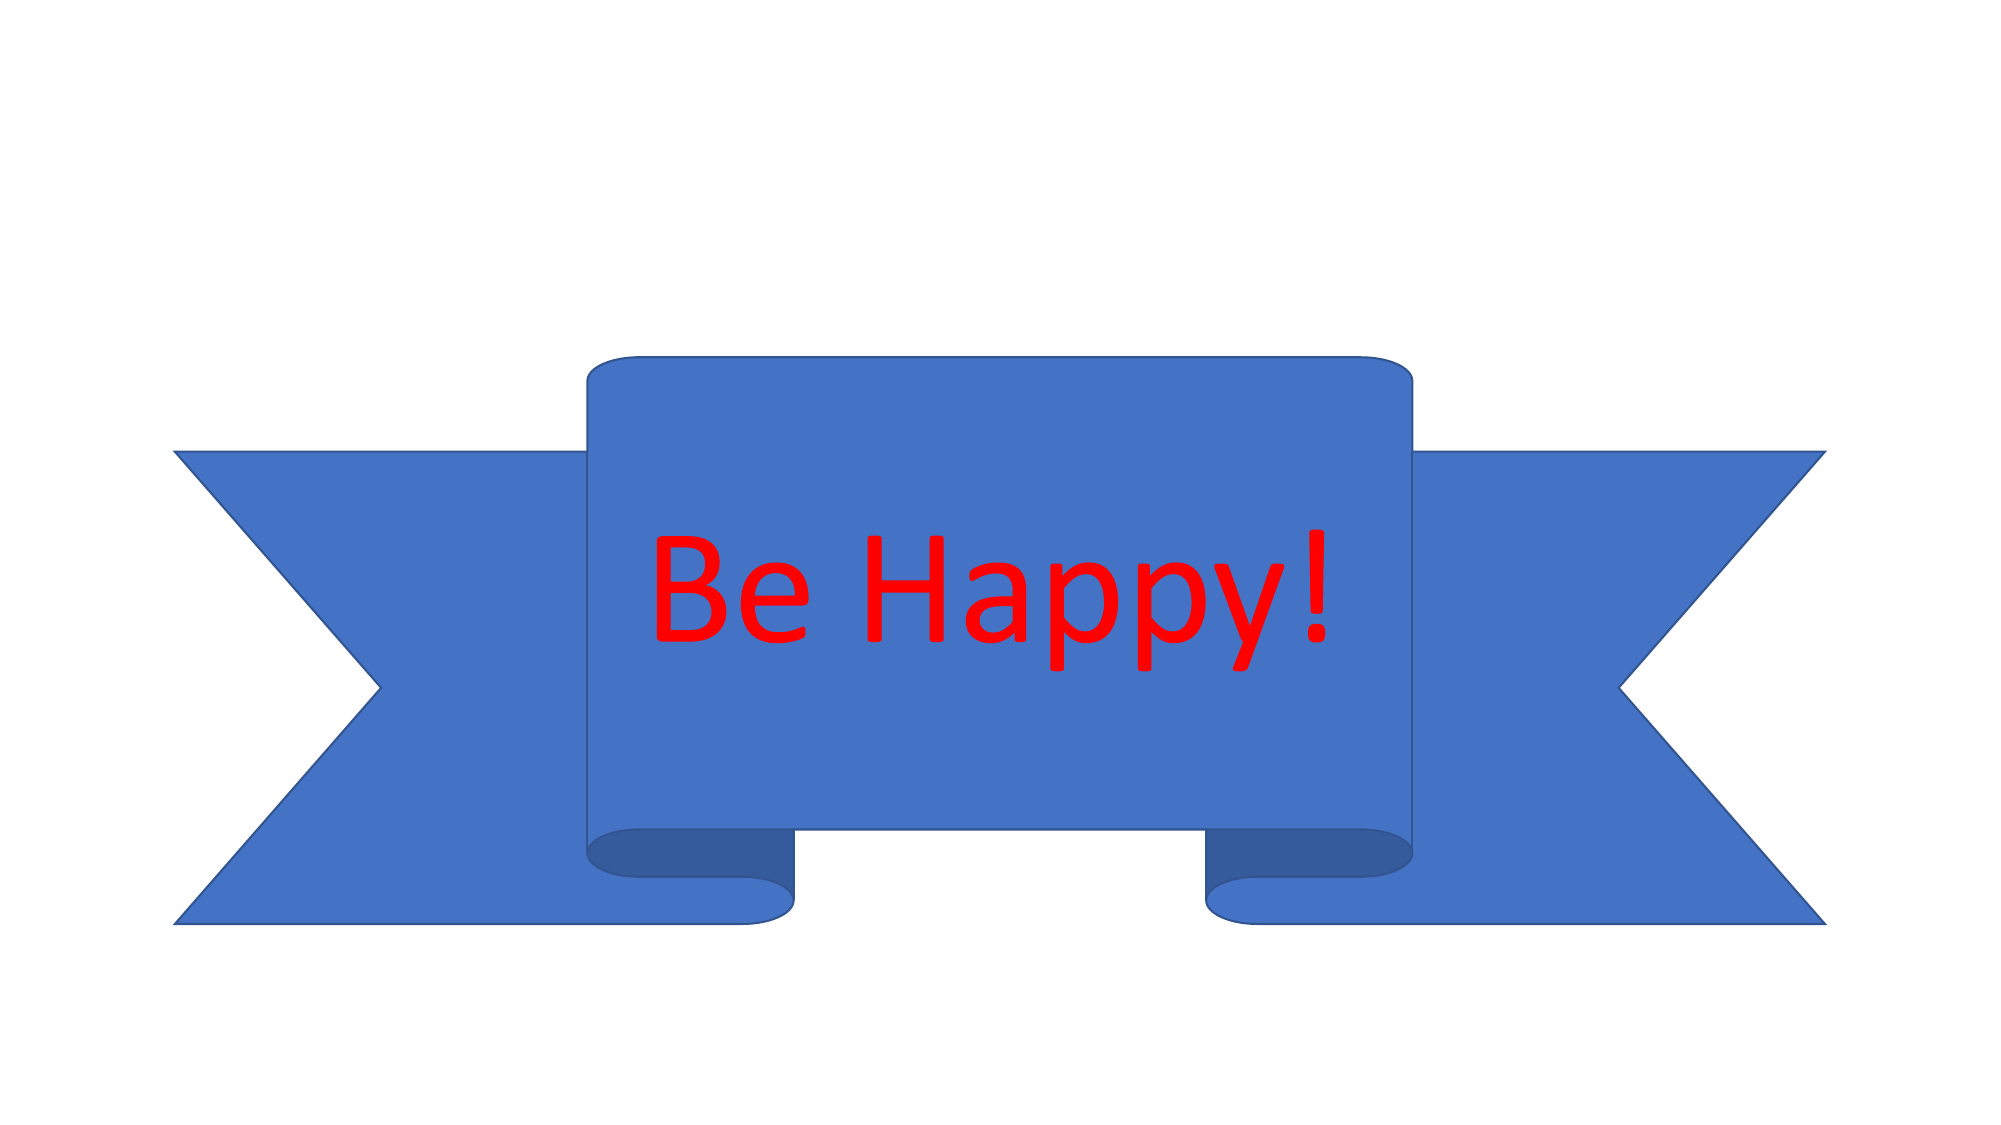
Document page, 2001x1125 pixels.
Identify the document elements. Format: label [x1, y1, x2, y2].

text_box [1308, 623, 1326, 643]
text_box [867, 535, 944, 643]
text_box [965, 562, 1027, 644]
text_box [656, 536, 727, 642]
text_box [172, 356, 1828, 926]
text_box [740, 562, 809, 644]
text_box [1137, 562, 1206, 672]
text_box [1214, 563, 1285, 672]
text_box [1050, 562, 1119, 672]
text_box [1309, 529, 1325, 614]
